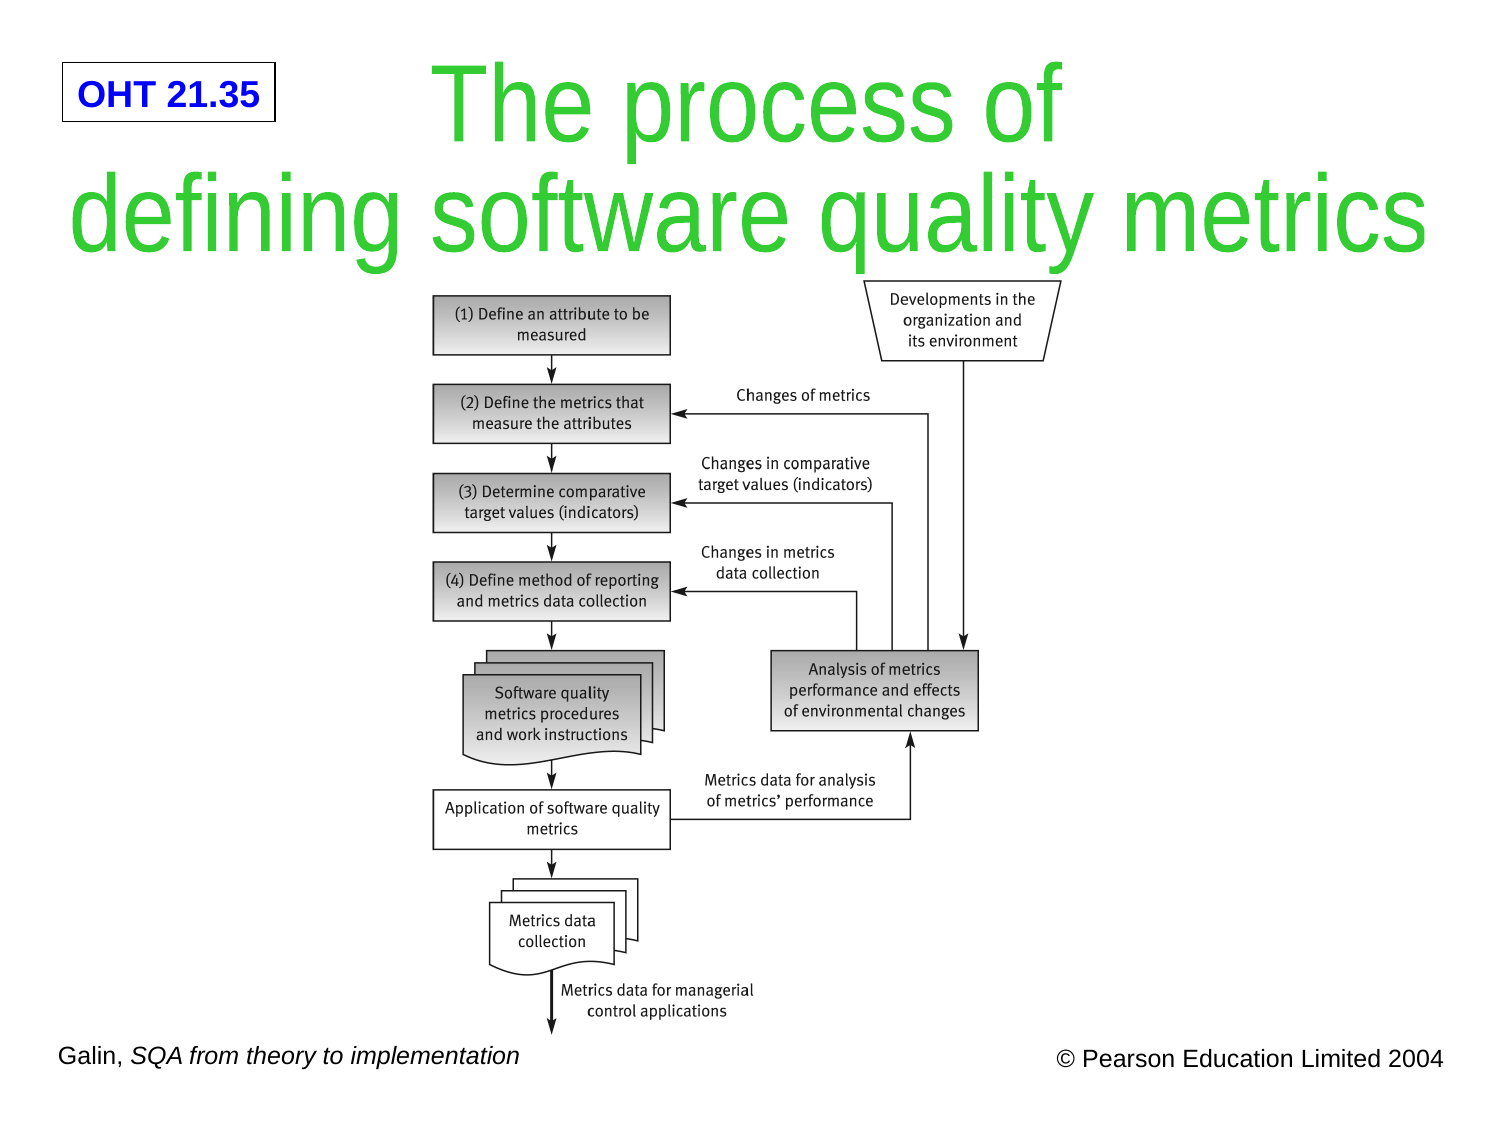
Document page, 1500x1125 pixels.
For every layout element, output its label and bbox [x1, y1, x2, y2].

picture [432, 279, 1063, 1036]
